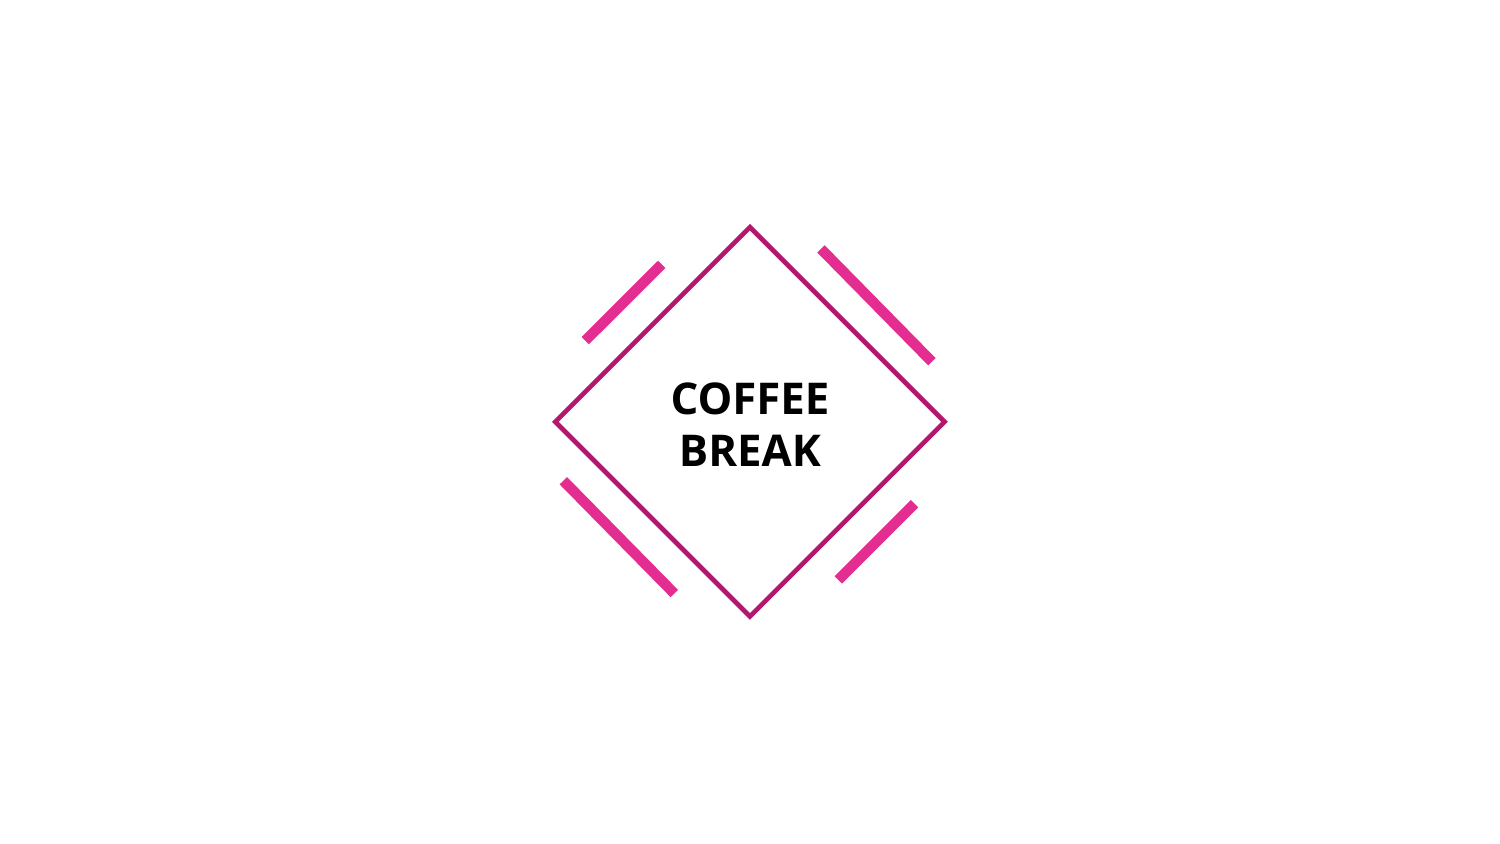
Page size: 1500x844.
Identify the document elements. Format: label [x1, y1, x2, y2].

text_box [727, 225, 773, 248]
text_box [932, 407, 947, 436]
text_box [563, 248, 932, 594]
text_box [553, 412, 563, 431]
text_box [726, 594, 774, 618]
